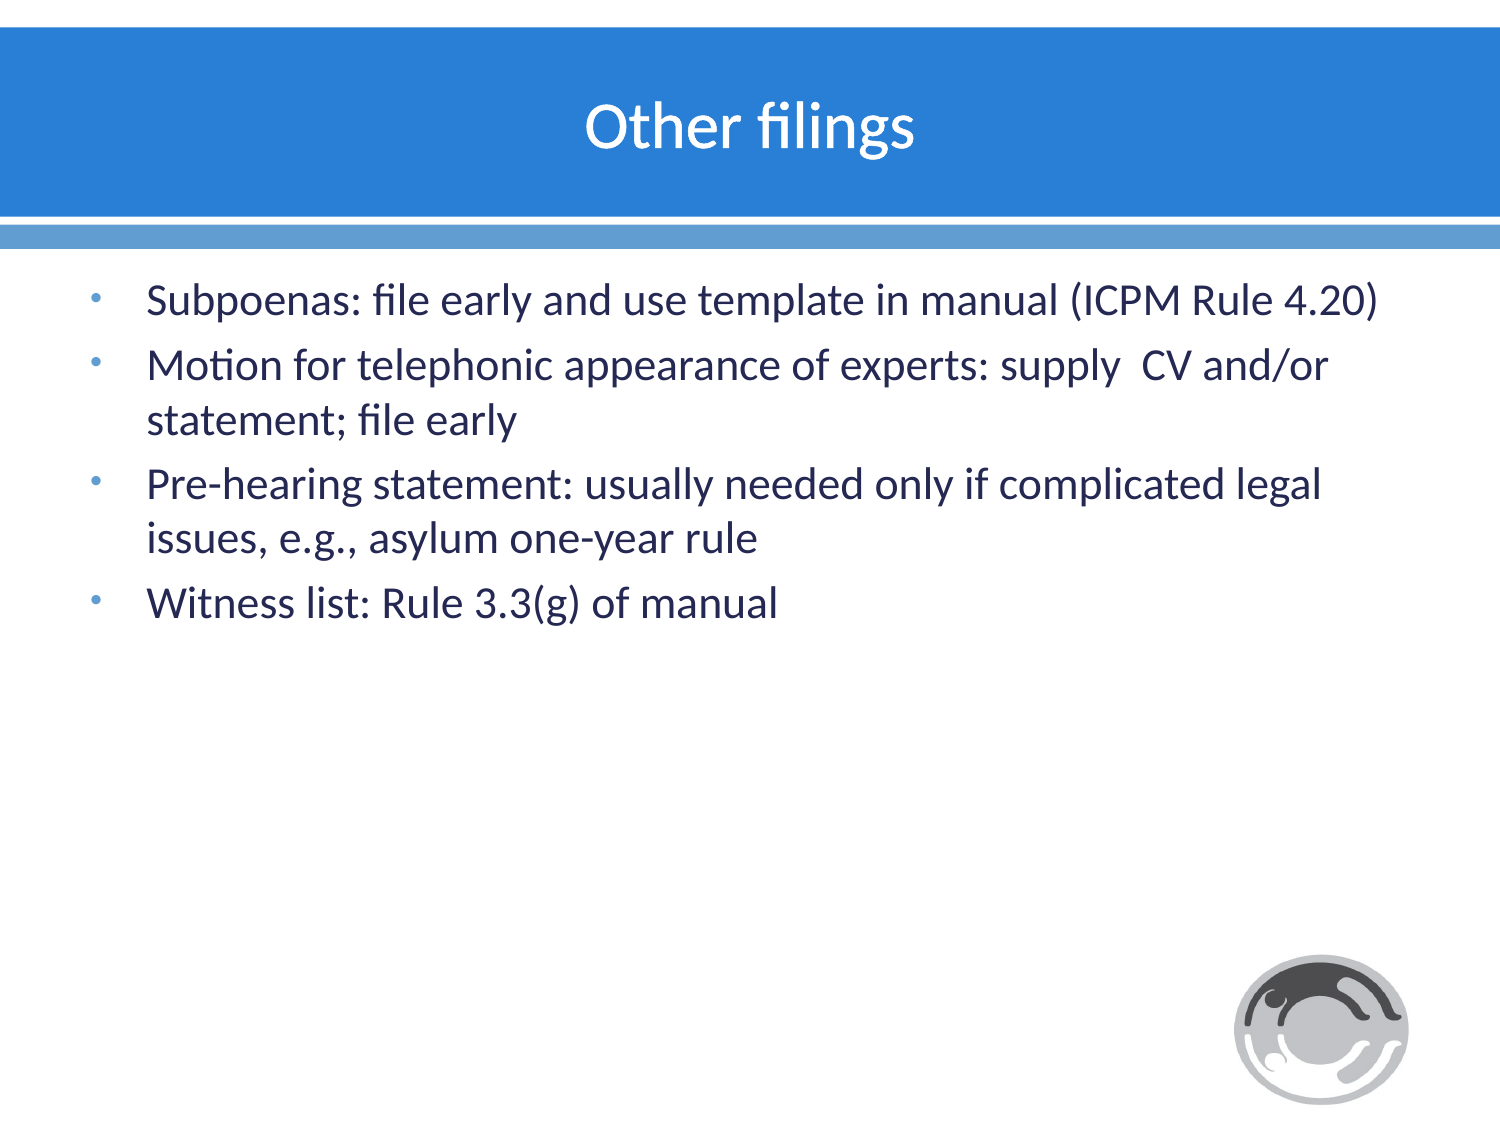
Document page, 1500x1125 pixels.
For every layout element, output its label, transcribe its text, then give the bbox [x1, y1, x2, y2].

list Subpoenas: file early and use template in manual (ICPM Rule 4.20) Motion for telephonic appearance of experts: supply CV and/or statement; file early Pre-hearing statement: usually needed only if complicated legal issues, e.g., asylum one-year rule Witness list: Rule 3.3(g) of manual [75, 262, 1425, 1005]
title Other filings [75, 29, 1425, 213]
picture [1234, 1005, 1424, 1125]
